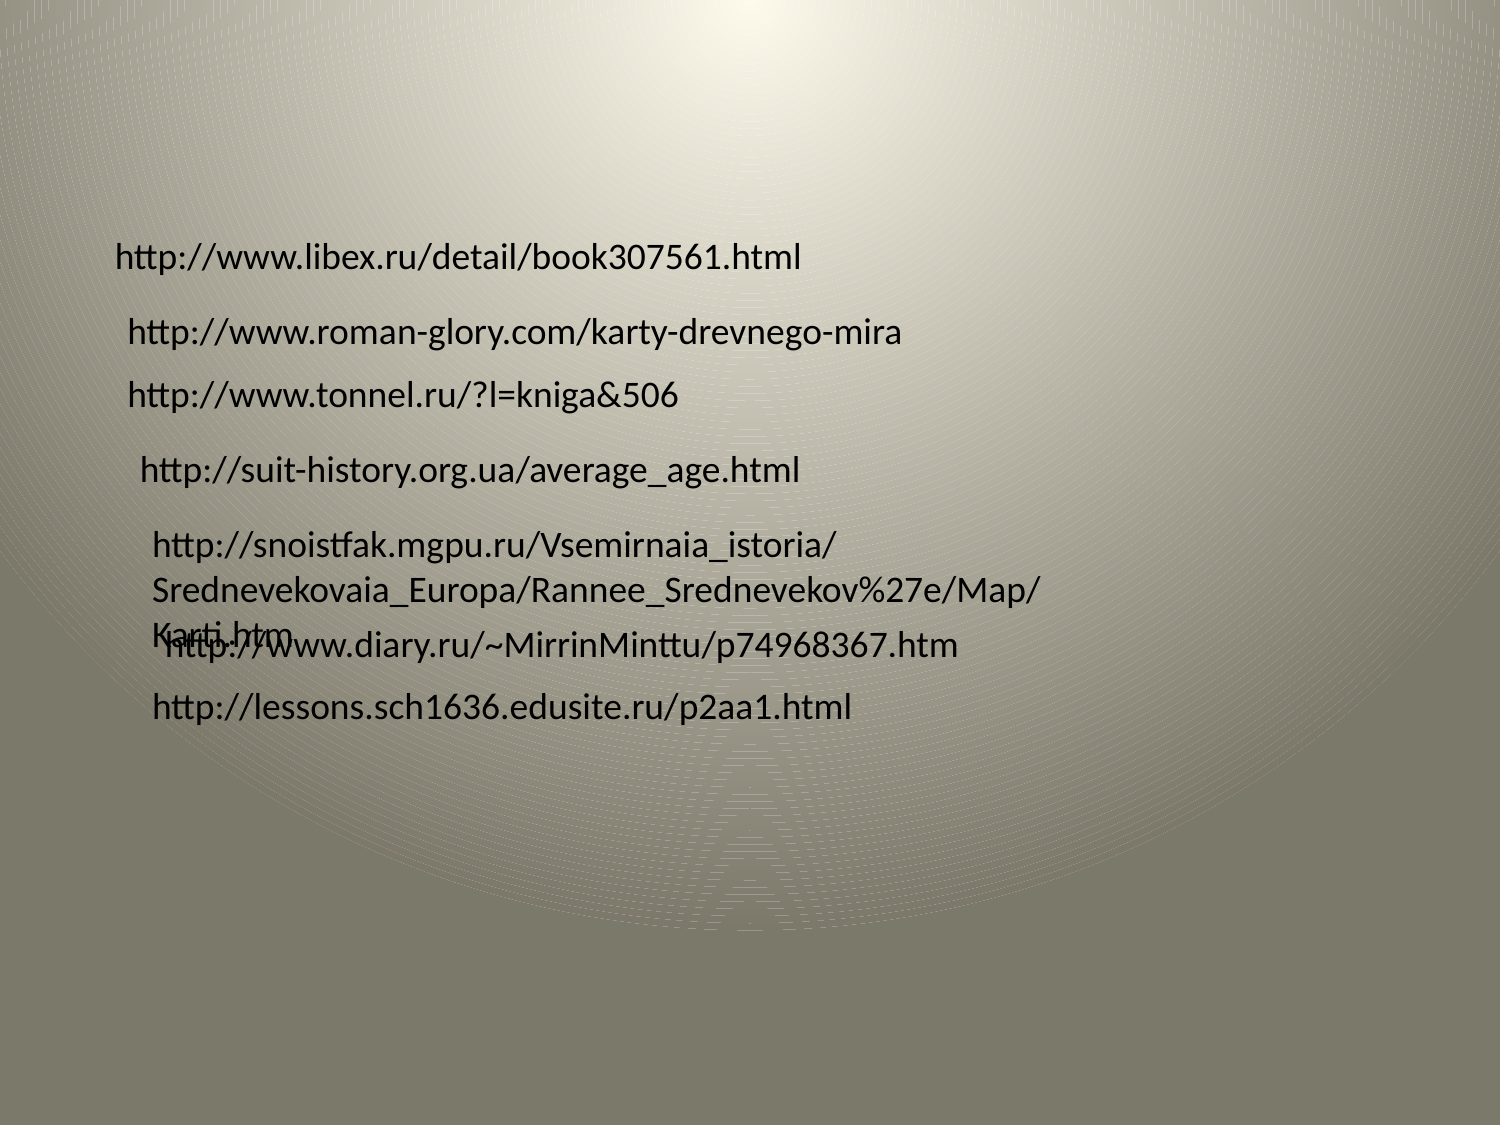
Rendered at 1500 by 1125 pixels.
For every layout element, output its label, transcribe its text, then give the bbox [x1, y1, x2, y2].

text_box http://www.roman-glory.com/karty-drevnego-mira [112, 299, 1125, 360]
text_box http://www.libex.ru/detail/book307561.html [99, 224, 1114, 285]
text_box http://www.diary.ru/~MirrinMinttu/p74968367.htm [149, 612, 1125, 673]
text_box http://suit-history.org.ua/average_age.html [125, 437, 1101, 498]
text_box http://www.tonnel.ru/?l=kniga&506 [112, 362, 1045, 423]
text_box http://snoistfak.mgpu.ru/Vsemirnaia_istoria/Srednevekovaia_Europa/Rannee_Srednevekov%27e/Map/Karti.htm [137, 512, 1125, 663]
text_box http://lessons.sch1636.edusite.ru/p2aa1.html [137, 674, 1120, 735]
